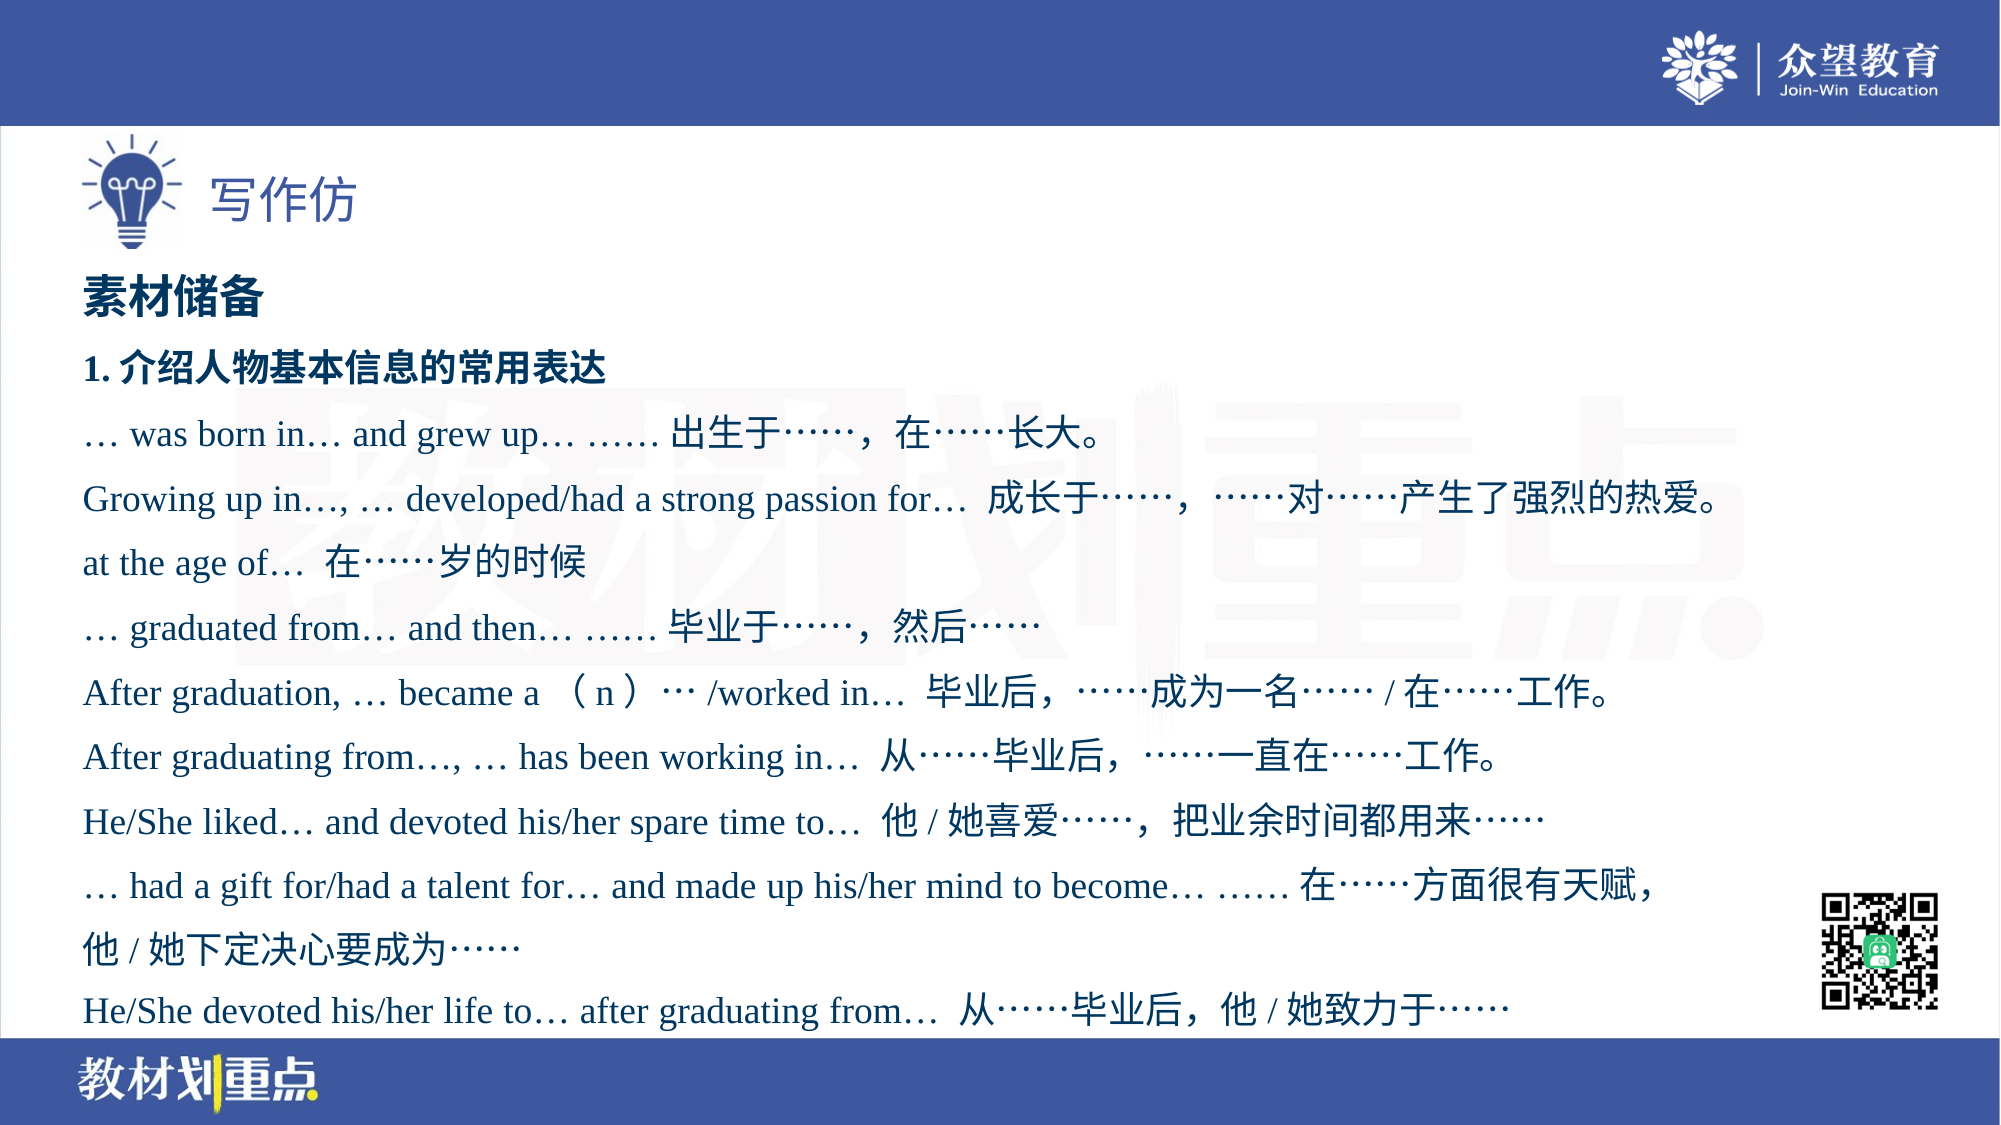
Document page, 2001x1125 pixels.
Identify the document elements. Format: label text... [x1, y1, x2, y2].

text_box 1.介绍人物基本信息的常用表达 … was born in… and grew up… ……出生于……，在……长大。 Growing up in…, … developed/had a strong passion for… 成长于……，……对……产生了强烈的热爱。 at the age of… 在……岁的时候 … graduated from… and then… ……毕业于……，然后…… After graduation, … became a（n）…/worked in… 毕业后，……成为一名……/在……工作。 After graduating from…, … has been working in… 从……毕业后，……一直在……工作。 He/She liked… and devoted his/her spare time to… 他/她喜爱……，把业余时间都用来…… … had a gift for/had a talent for… and made up his/her mind to become… ……在……方面很有天赋， 他/她下定决心要成为…… He/She devoted his/her life to… after graduating from… 从……毕业后，他/她致力于…… [82, 324, 1817, 1025]
text_box 素材储备 [82, 247, 1817, 317]
picture [0, 0, 2000, 1125]
